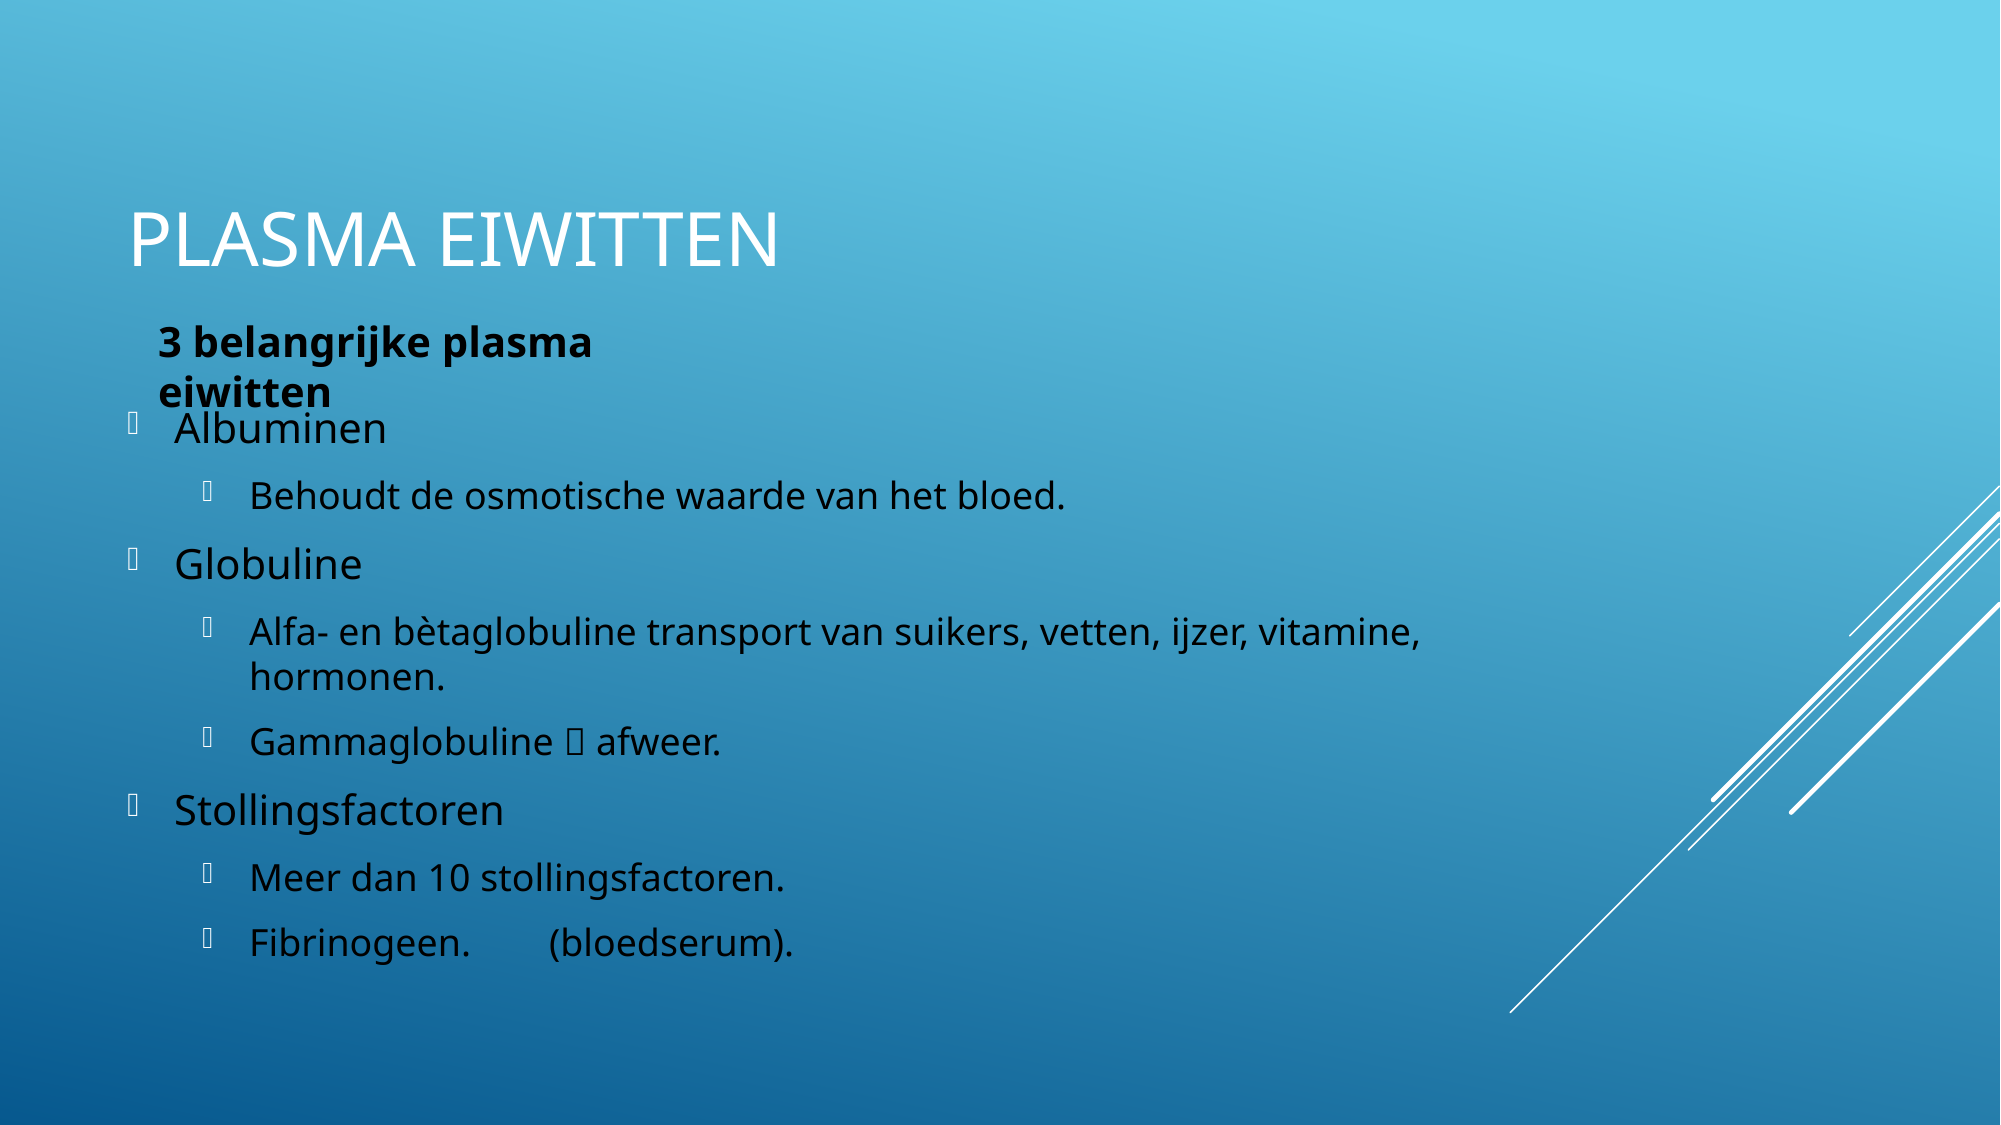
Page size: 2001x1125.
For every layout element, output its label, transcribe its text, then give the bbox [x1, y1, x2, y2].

title Plasma eiwitten [112, 112, 1513, 360]
text_box 3 belangrijke plasma eiwitten [143, 308, 776, 424]
list Albuminen Behoudt de osmotische waarde van het bloed. Globuline Alfa- en bètaglobuline transport van suikers, vetten, ijzer, vitamine, hormonen. Gammaglobuline  afweer. Stollingsfactoren Meer dan 10 stollingsfactoren. Fibrinogeen. (bloedserum). [112, 386, 1513, 980]
